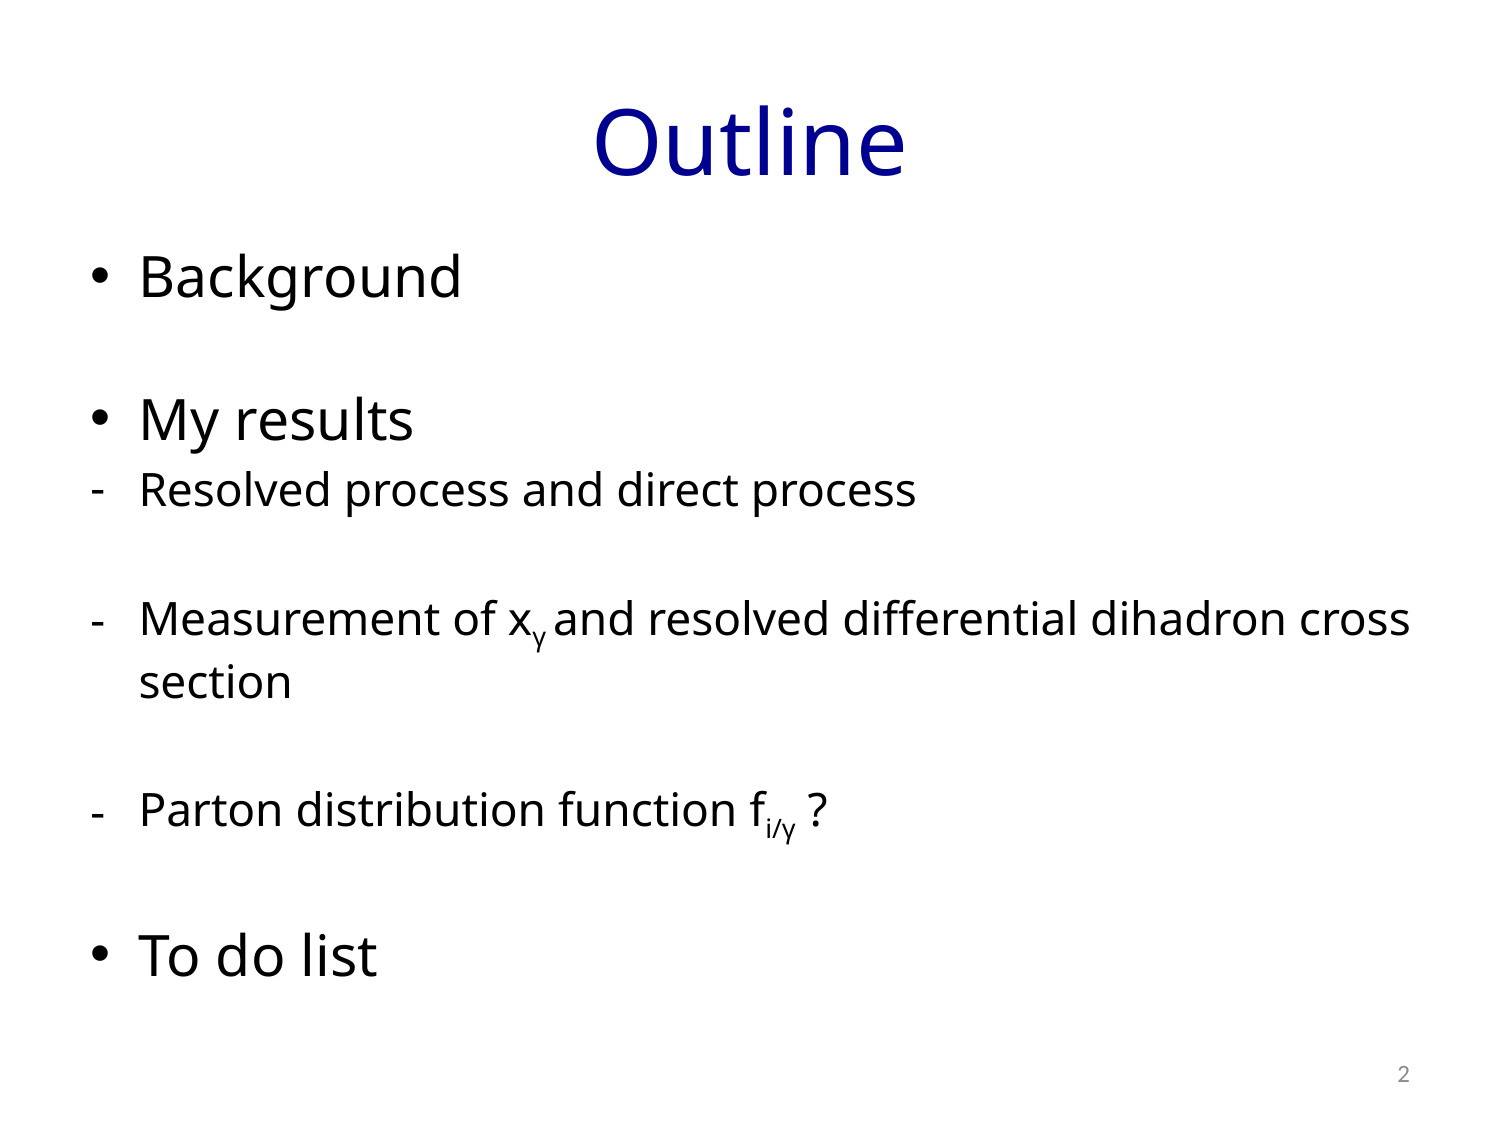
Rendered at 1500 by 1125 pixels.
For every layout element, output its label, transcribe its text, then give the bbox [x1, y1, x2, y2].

list Background My results Resolved process and direct process Measurement of xγ and resolved differential dihadron cross section Parton distribution function fi/γ ? To do list [75, 232, 1463, 1125]
slide_number 2 [1074, 1042, 1425, 1103]
title Outline [75, 45, 1425, 232]
